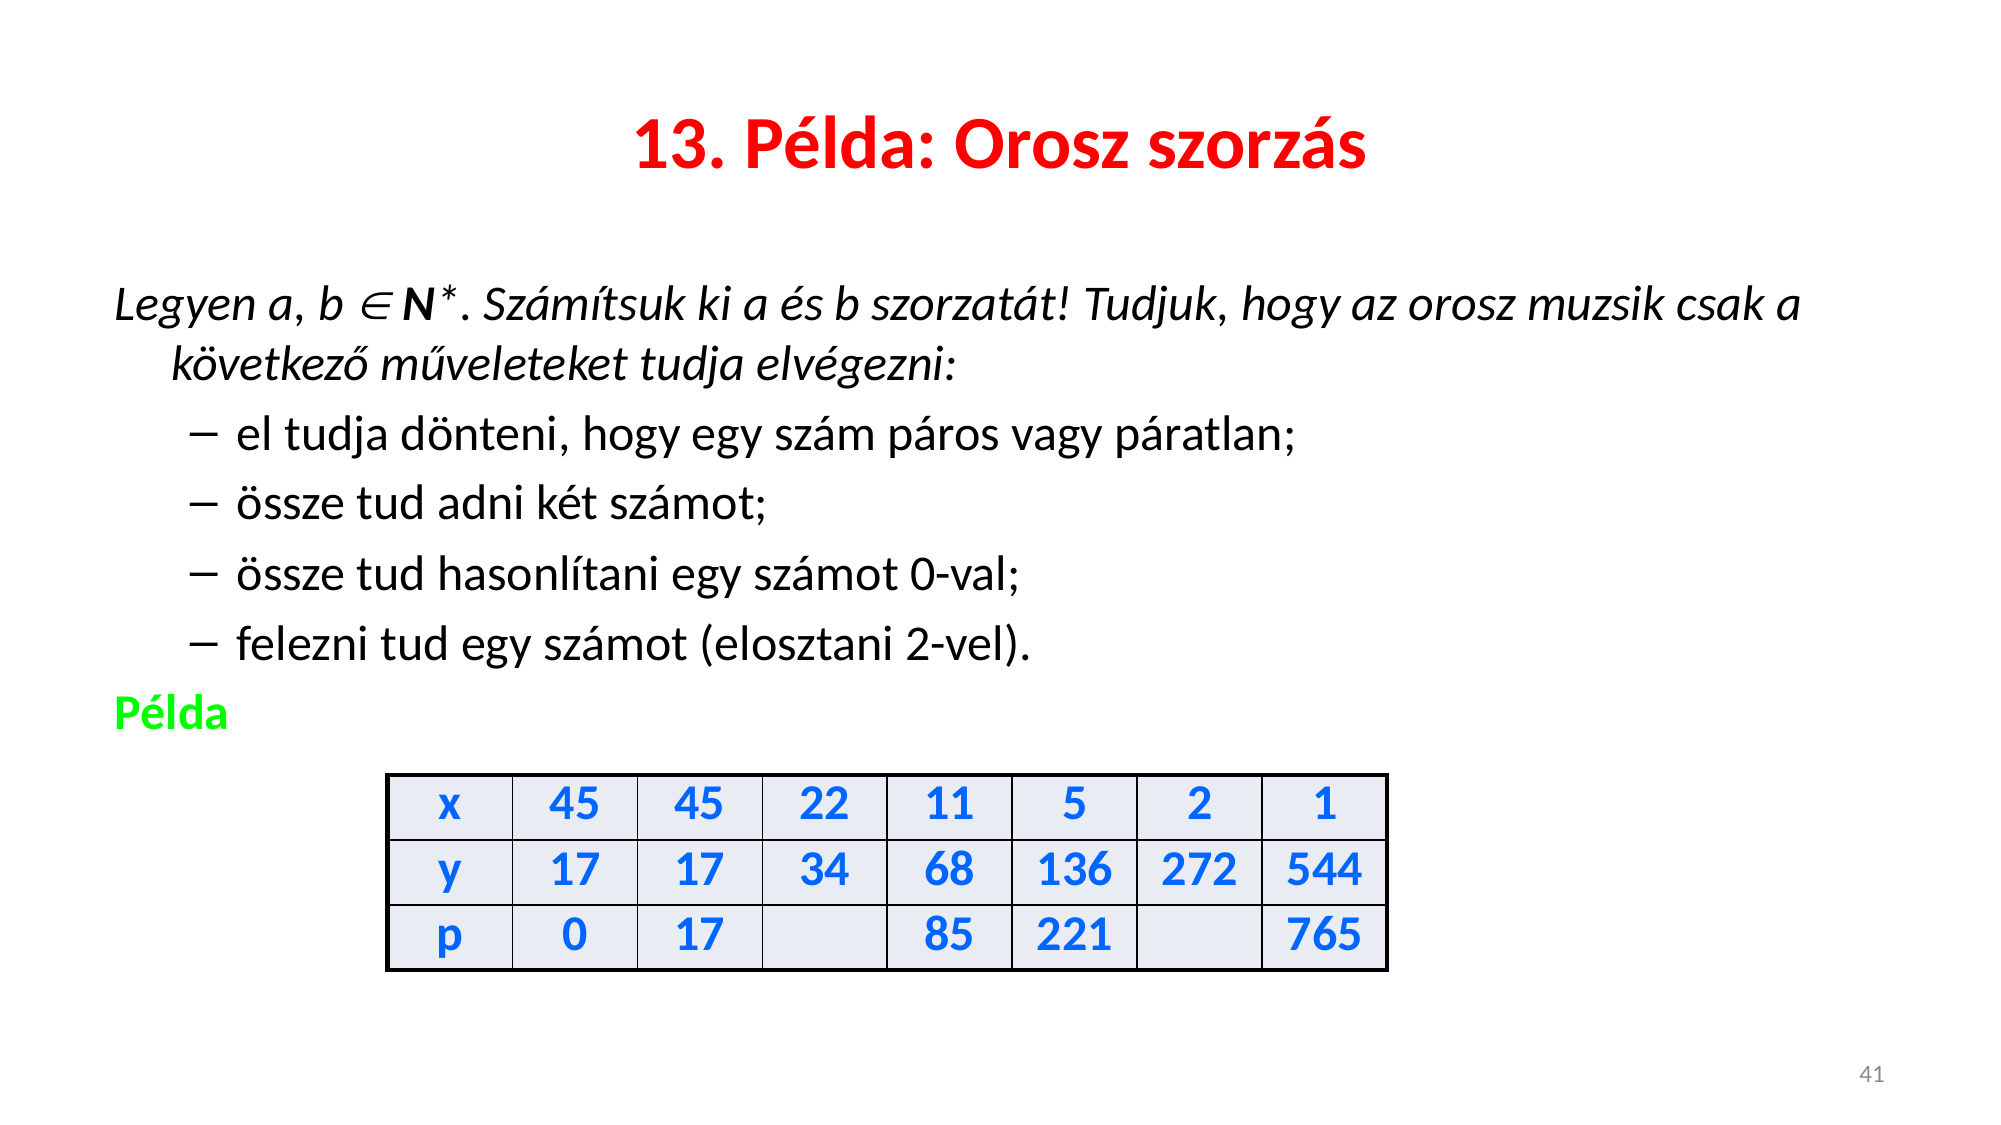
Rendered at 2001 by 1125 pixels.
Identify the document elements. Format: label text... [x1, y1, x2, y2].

table_header 2 [1138, 777, 1261, 839]
table_header x [390, 777, 512, 839]
table_cell 68 [888, 841, 1011, 904]
table_cell y [390, 841, 512, 904]
table_cell 17 [638, 841, 762, 904]
table_cell 136 [1013, 841, 1136, 904]
table_header 22 [763, 777, 886, 839]
table_cell 85 [888, 906, 1011, 968]
table_header 45 [513, 777, 637, 839]
table_cell [763, 906, 886, 968]
title 13. Példa: Orosz szorzás [99, 45, 1900, 233]
table_header 5 [1013, 777, 1136, 839]
table_header 11 [888, 777, 1011, 839]
table_header 1 [1263, 777, 1385, 839]
table_cell 544 [1263, 841, 1385, 904]
table_cell 765 [1263, 906, 1385, 968]
table_cell p [390, 906, 512, 968]
table_cell 0 [513, 906, 637, 968]
table_cell 221 [1013, 906, 1136, 968]
table_cell 272 [1138, 841, 1261, 904]
table_cell 17 [513, 841, 637, 904]
table_cell 17 [638, 906, 762, 968]
slide_number 41 [1433, 1042, 1900, 1103]
table_cell [1138, 906, 1261, 968]
list Legyen a, b  N*. Számítsuk ki a és b szorzatát! Tudjuk, hogy az orosz muzsik csak a következő műveleteket tudja elvégezni: el tudja dönteni, hogy egy szám páros vagy páratlan; össze tud adni két számot; össze tud hasonlítani egy számot 0-val; felezni tud egy számot (elosztani 2-vel). Példa [99, 262, 1900, 1005]
table_cell 34 [763, 841, 886, 904]
table_header 45 [638, 777, 762, 839]
